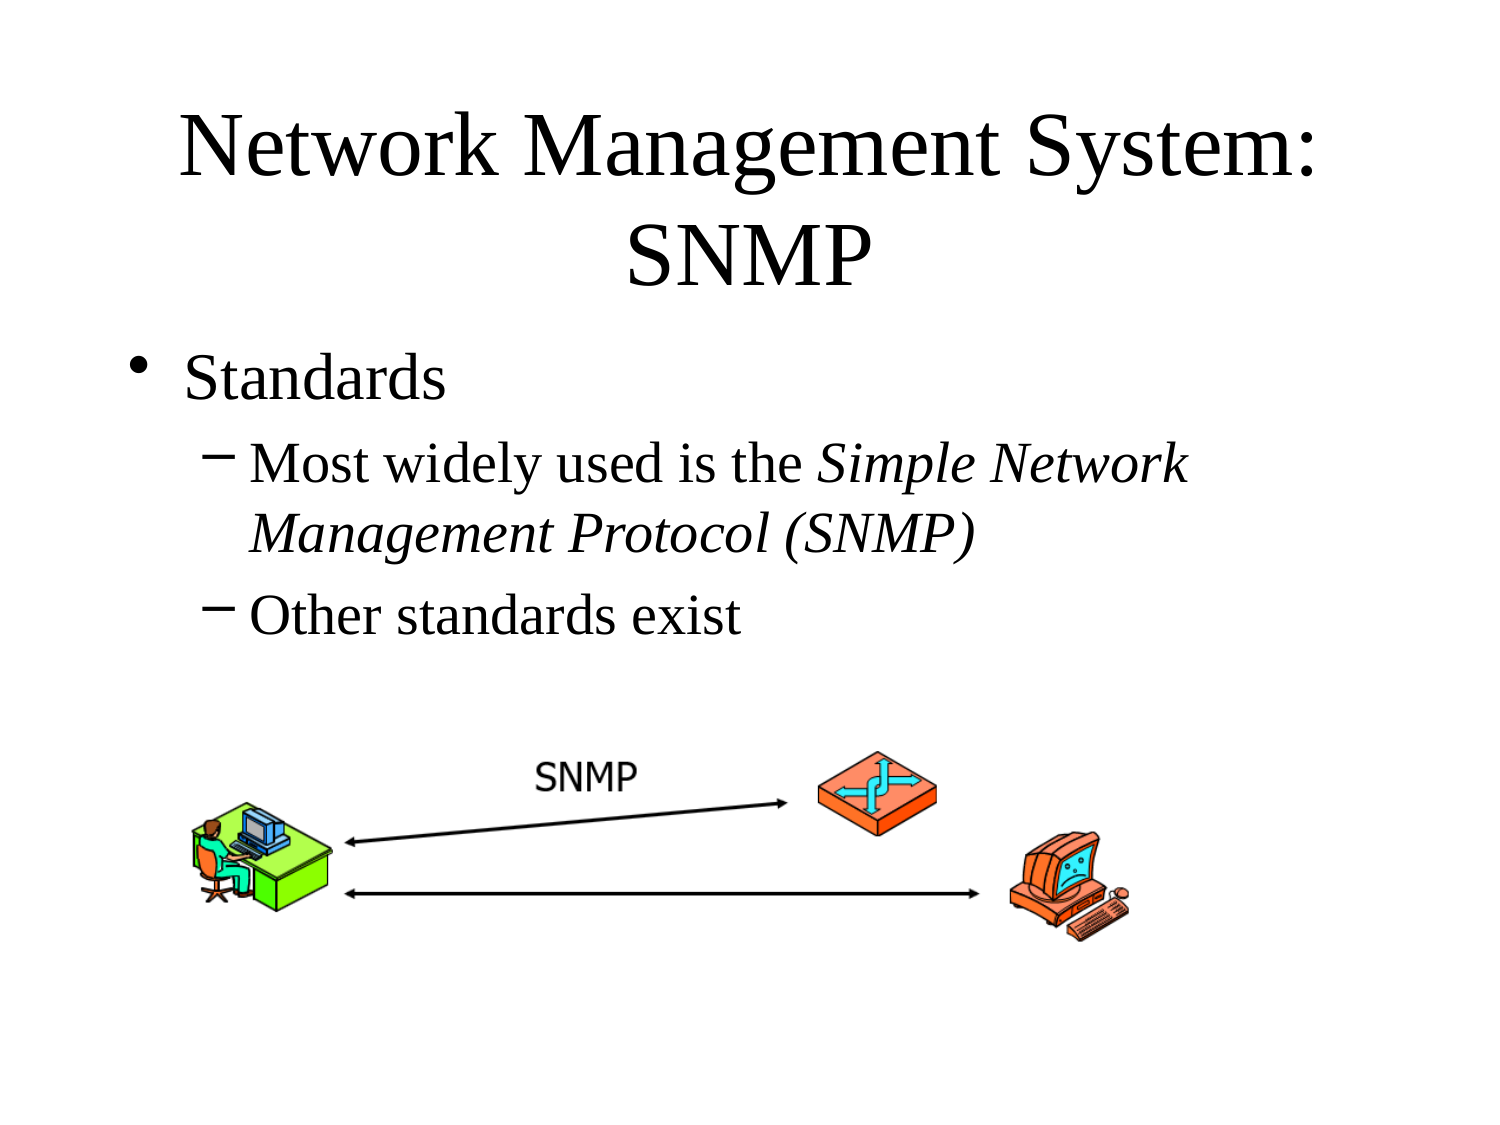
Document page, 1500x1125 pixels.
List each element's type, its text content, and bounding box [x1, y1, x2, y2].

picture [174, 724, 1150, 963]
list Standards Most widely used is the Simple Network Management Protocol (SNMP) Other standards exist [112, 324, 1388, 1000]
title Network Management System: SNMP [112, 99, 1388, 288]
